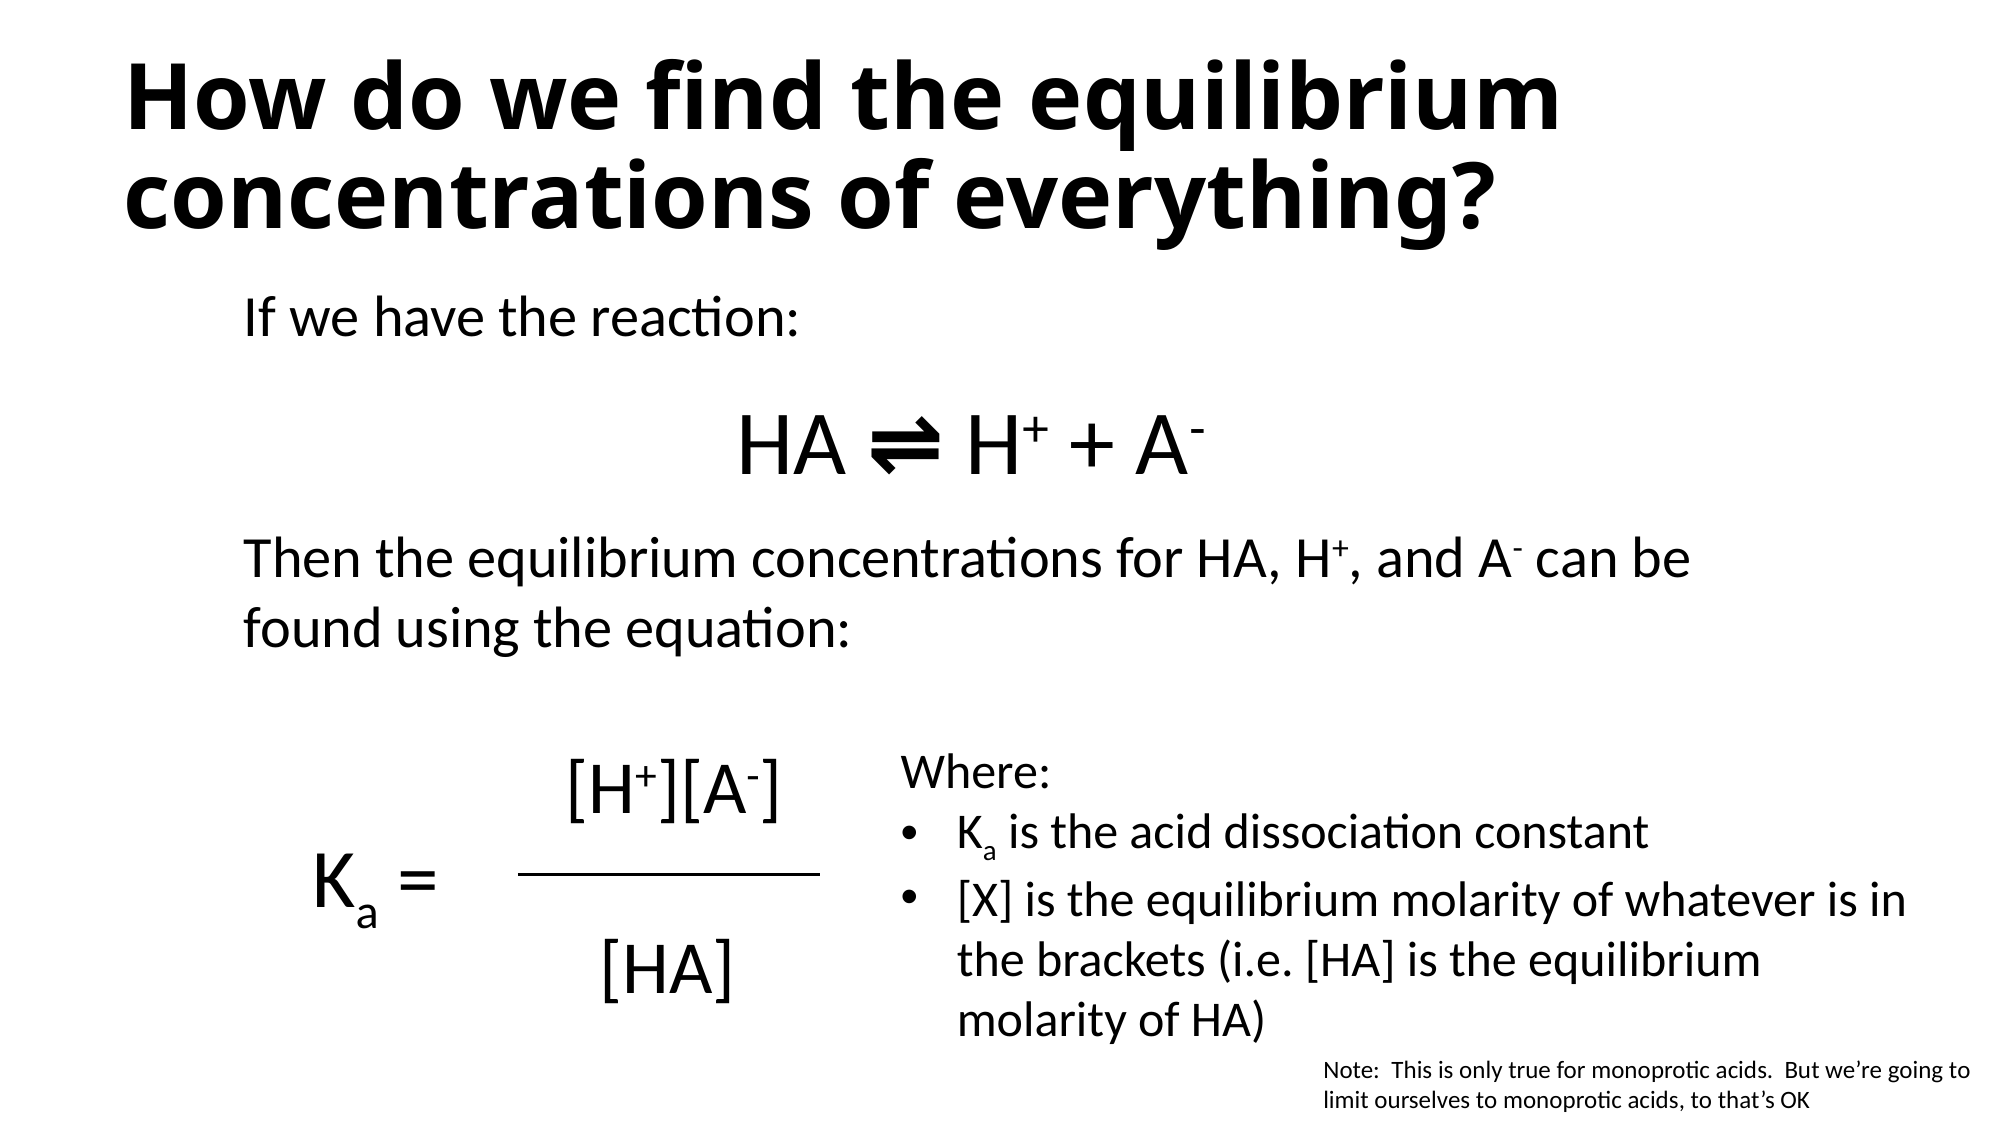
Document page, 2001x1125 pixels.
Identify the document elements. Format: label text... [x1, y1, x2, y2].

text_box Where: Ka is the acid dissociation constant [X] is the equilibrium molarity of whatever is in the brackets (i.e. [HA] is the equilibrium molarity of HA) [885, 730, 1955, 1054]
text_box Ka = [297, 816, 462, 946]
text_box Note: This is only true for monoprotic acids. But we’re going to limit ourselves to monoprotic acids, to that’s OK [1308, 1046, 2000, 1121]
title How do we find the equilibrium concentrations of everything? [108, 40, 1892, 259]
text_box [H+][A-] [HA] [550, 730, 854, 1016]
text_box If we have the reaction: HA ⇌ H+ + A- Then the equilibrium concentrations for HA, H+, and A- can be found using the equation: [229, 270, 1713, 667]
